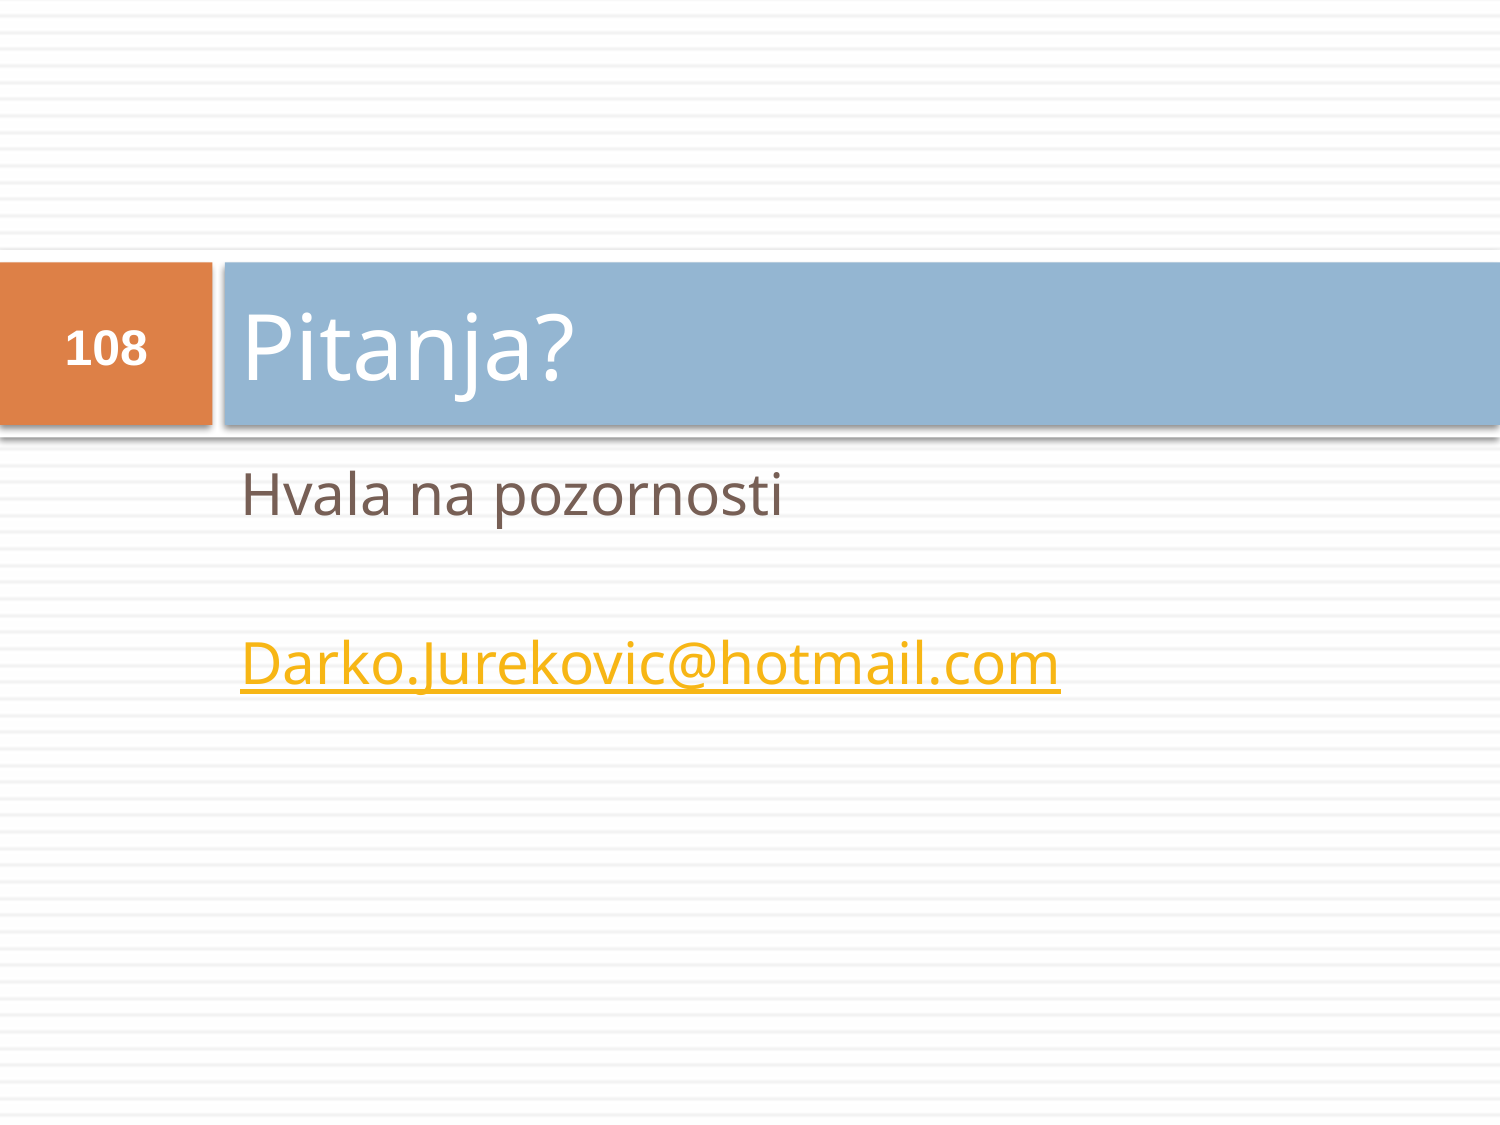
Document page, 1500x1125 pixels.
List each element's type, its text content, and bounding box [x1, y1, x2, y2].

title Pitanja? [224, 262, 1476, 426]
slide_number 108 [0, 287, 213, 403]
list Hvala na pozornosti Darko.Jurekovic@hotmail.com [224, 449, 1394, 725]
